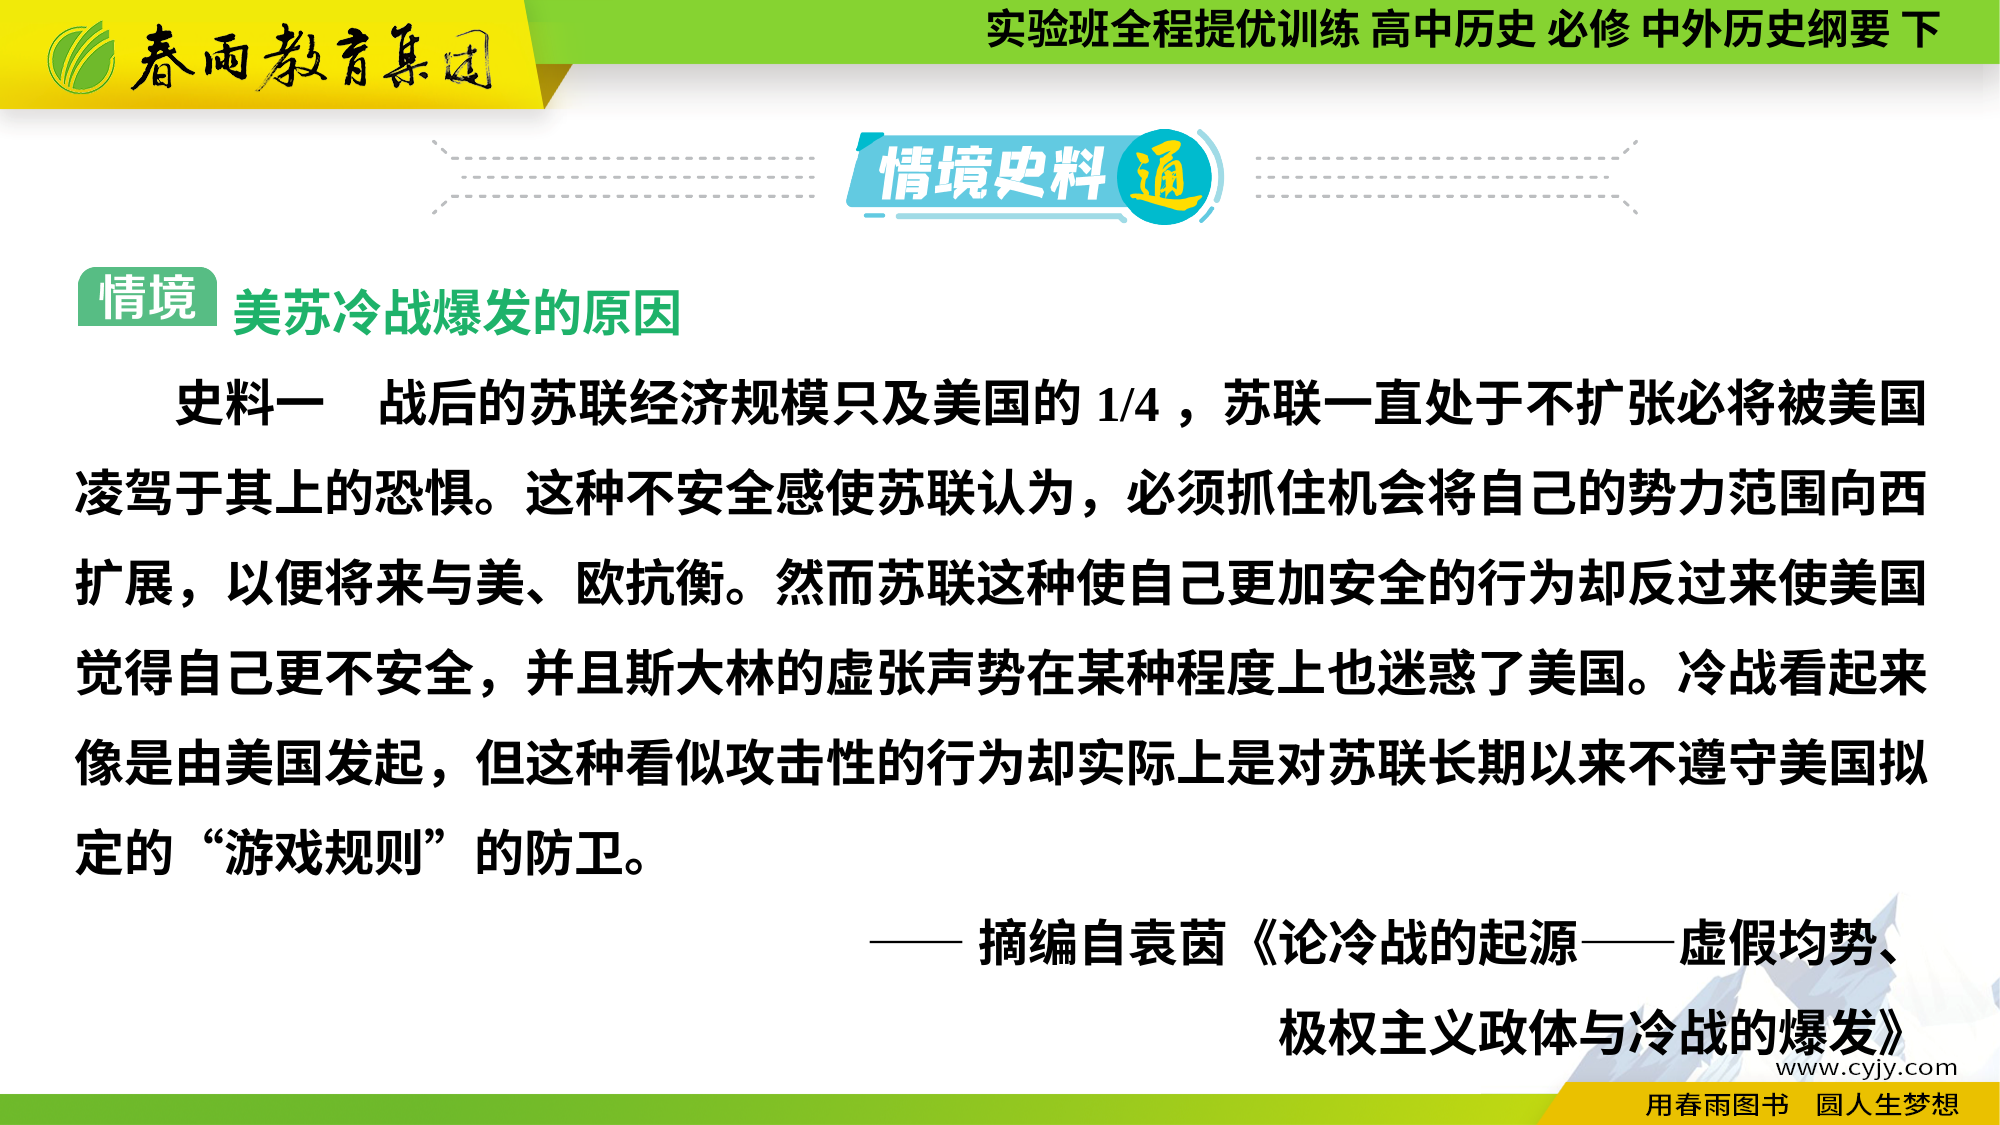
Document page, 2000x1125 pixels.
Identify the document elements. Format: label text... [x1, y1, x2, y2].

picture [0, 0, 2000, 1125]
list 美苏冷战爆发的原因 史料一 战后的苏联经济规模只及美国的1/4，苏联一直处于不扩张必将被美国凌驾于其上的恐惧。这种不安全感使苏联认为，必须抓住机会将自己的势力范围向西扩展，以便将来与美、欧抗衡。然而苏联这种使自己更加安全的行为却反过来使美国觉得自己更不安全，并且斯大林的虚张声势在某种程度上也迷惑了美国。冷战看起来像是由美国发起，但这种看似攻击性的行为却实际上是对苏联长期以来不遵守美国拟定的“游戏规则”的防卫。 ——摘编自袁茵《论冷战的起源——虚假均势、 极权主义政体与冷战的爆发》 [59, 243, 1944, 1066]
